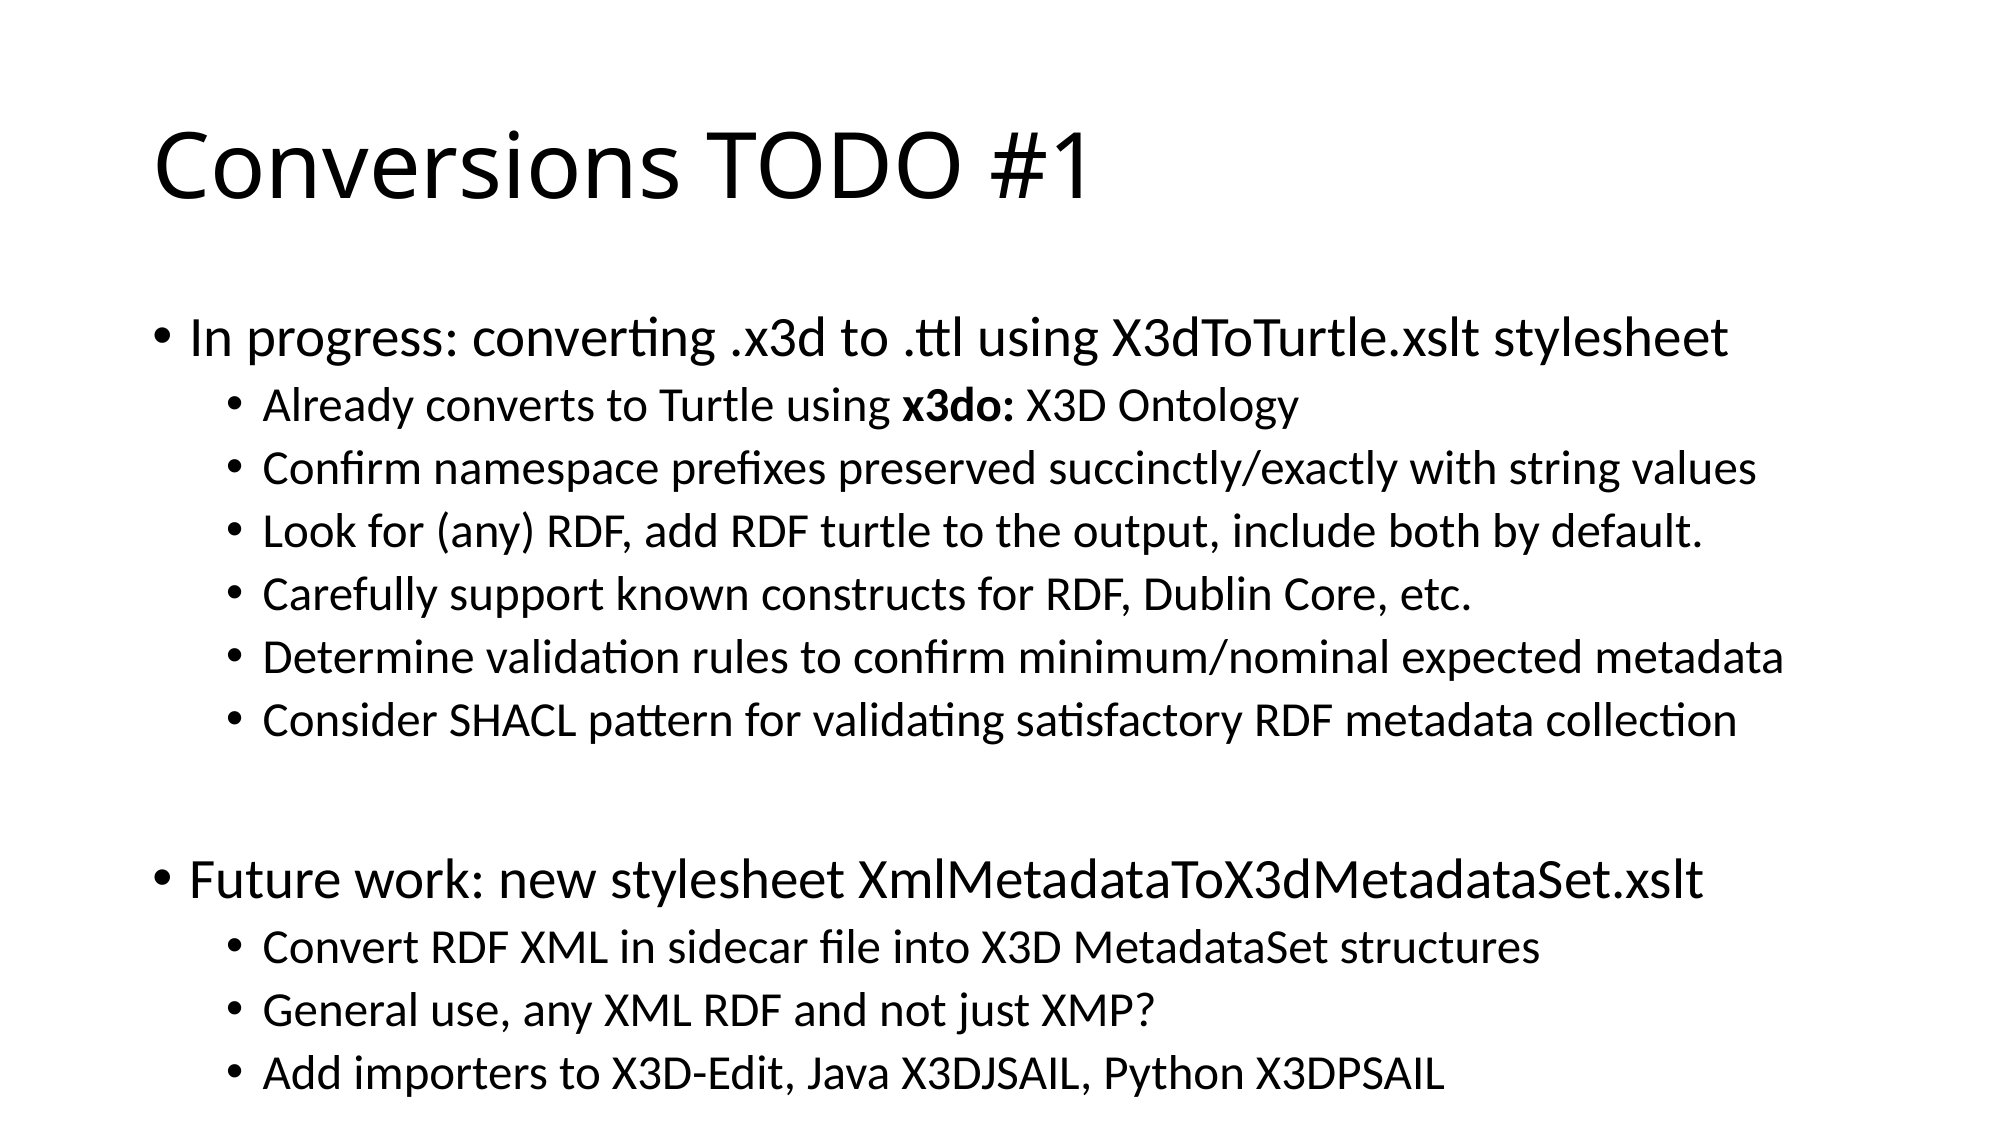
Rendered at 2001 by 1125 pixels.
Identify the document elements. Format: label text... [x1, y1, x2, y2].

list In progress: converting .x3d to .ttl using X3dToTurtle.xslt stylesheet Already converts to Turtle using x3do: X3D Ontology Confirm namespace prefixes preserved succinctly/exactly with string values Look for (any) RDF, add RDF turtle to the output, include both by default. Carefully support known constructs for RDF, Dublin Core, etc. Determine validation rules to confirm minimum/nominal expected metadata Consider SHACL pattern for validating satisfactory RDF metadata collection Future work: new stylesheet XmlMetadataToX3dMetadataSet.xslt Convert RDF XML in sidecar file into X3D MetadataSet structures General use, any XML RDF and not just XMP? Add importers to X3D-Edit, Java X3DJSAIL, Python X3DPSAIL [137, 299, 1863, 1109]
title Conversions TODO #1 [137, 59, 1863, 278]
